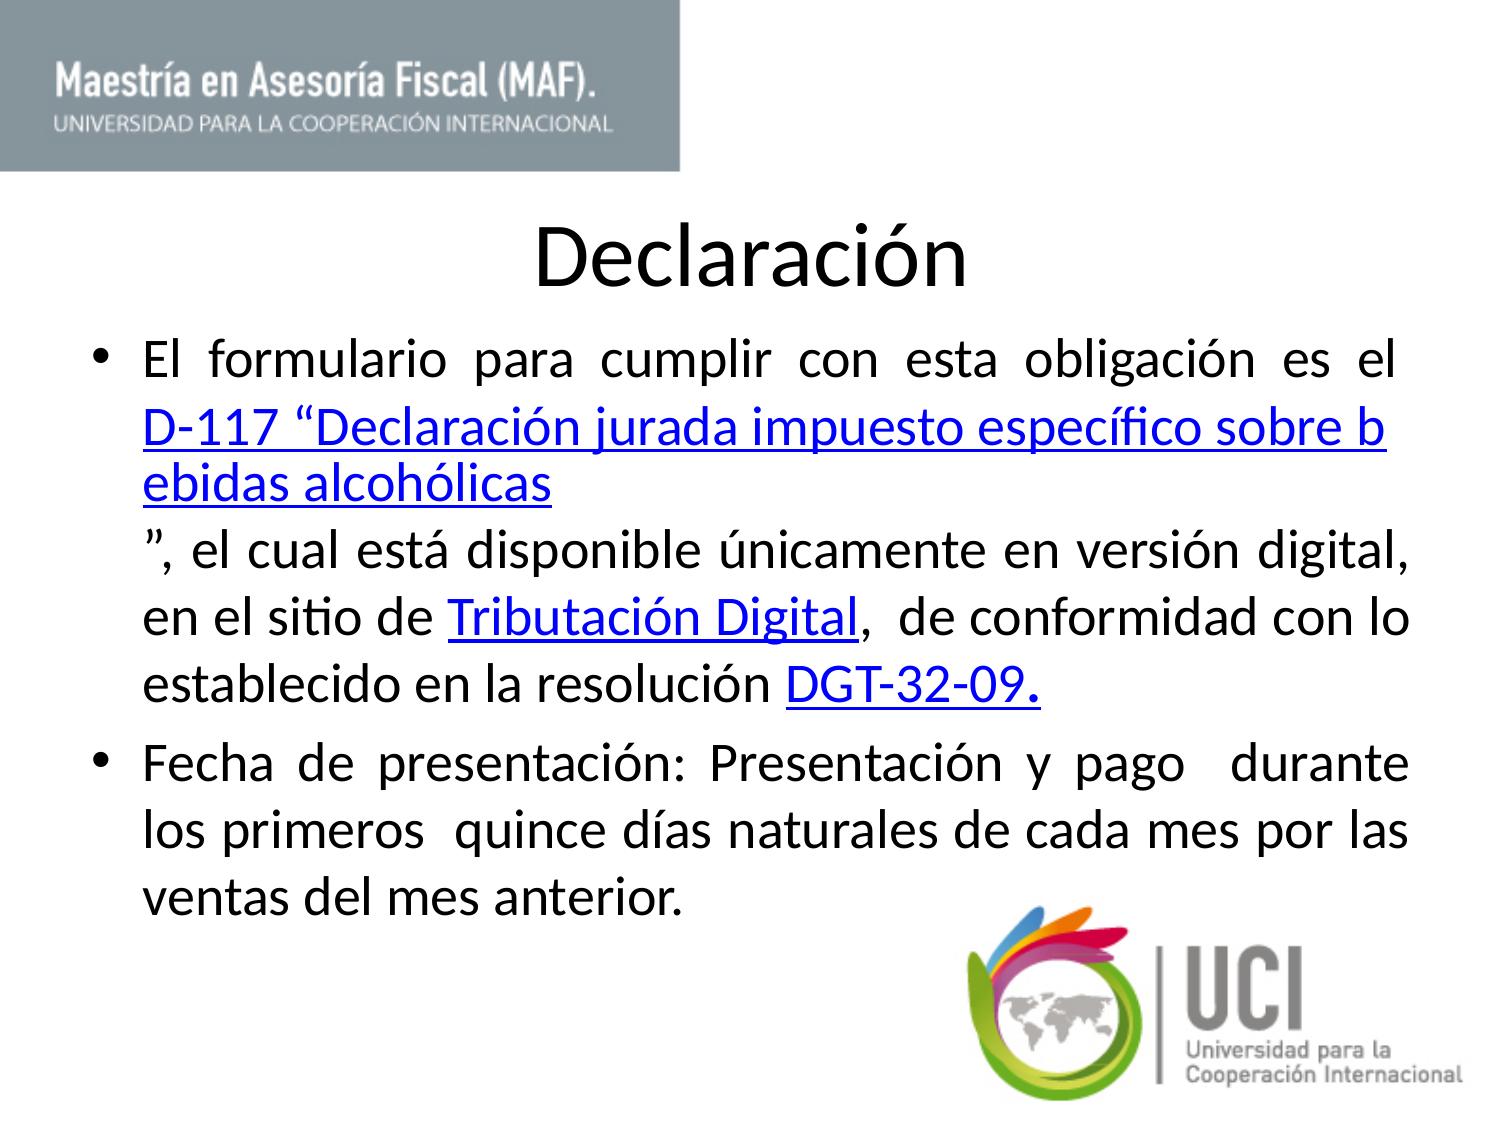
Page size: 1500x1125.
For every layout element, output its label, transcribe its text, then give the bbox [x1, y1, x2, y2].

picture [0, 0, 1500, 1125]
title Declaración [76, 184, 1427, 314]
list El formulario para cumplir con esta obligación es el D-117 “Declaración jurada impuesto específico sobre bebidas alcohólicas”, el cual está disponible únicamente en versión digital, en el sitio de Tributación Digital, de conformidad con lo establecido en la resolución DGT-32-09. Fecha de presentación: Presentación y pago durante los primeros quince días naturales de cada mes por las ventas del mes anterior. [76, 314, 1427, 917]
